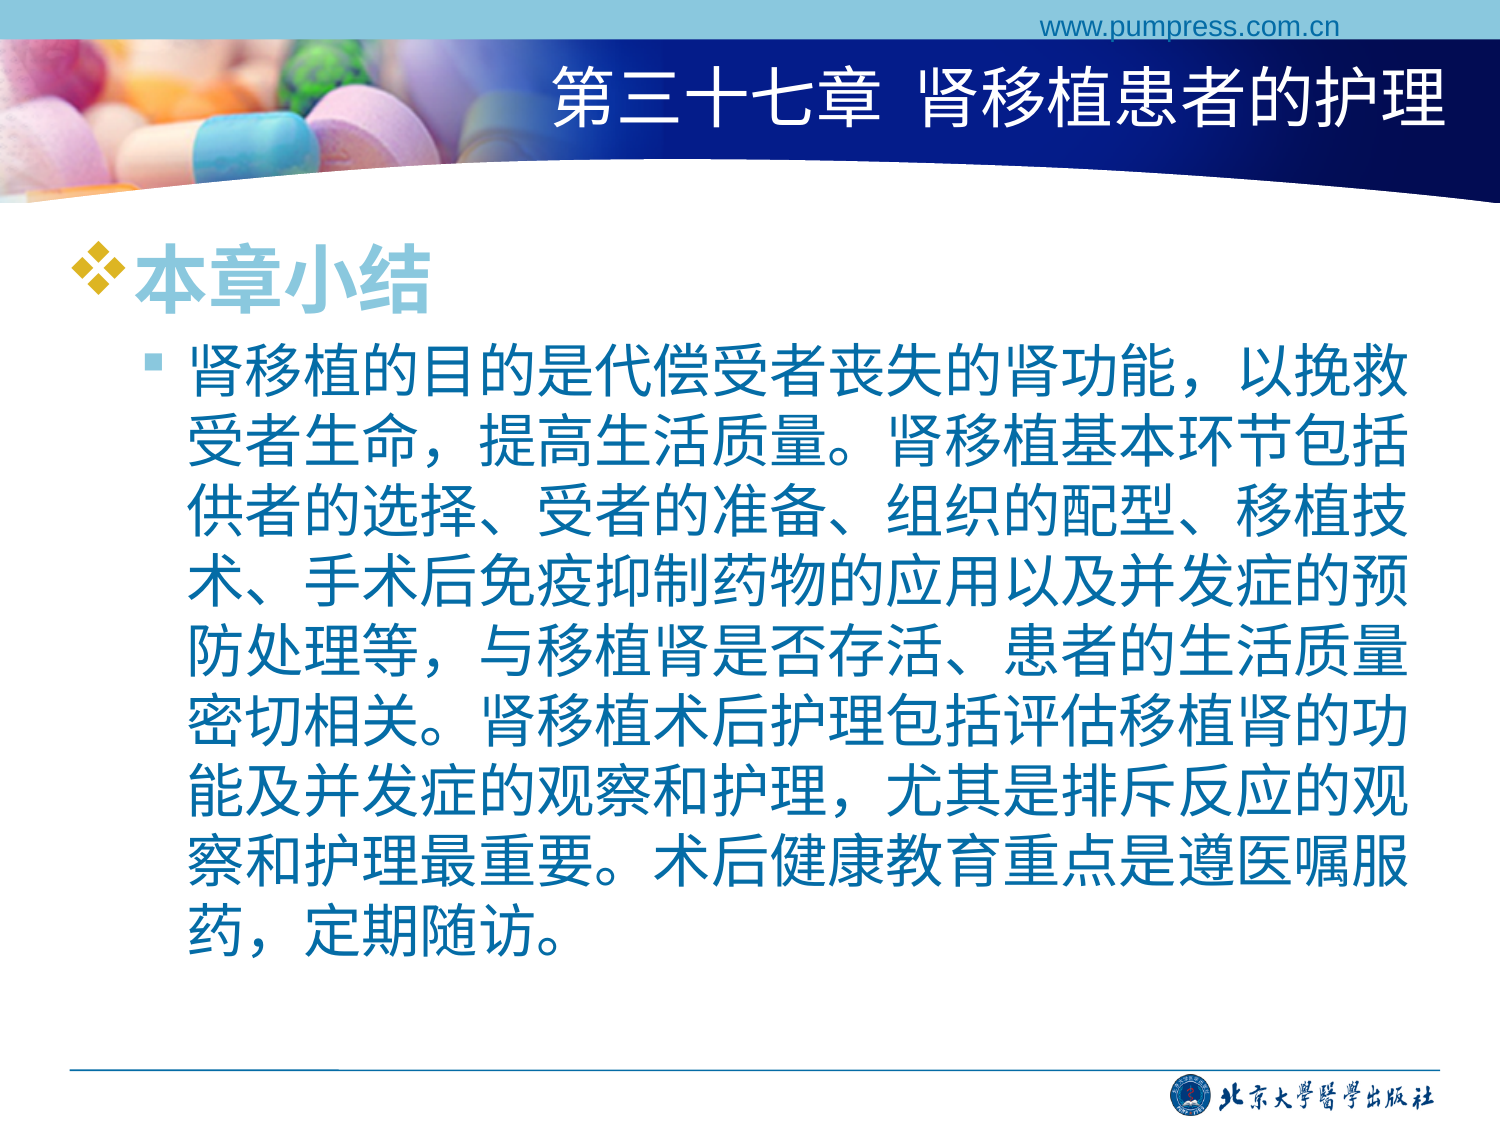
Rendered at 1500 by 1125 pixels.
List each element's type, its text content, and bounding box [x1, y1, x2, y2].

picture [0, 40, 1500, 203]
list 本章小结 肾移植的目的是代偿受者丧失的肾功能，以挽救受者生命，提高生活质量。肾移植基本环节包括供者的选择、受者的准备、组织的配型、移植技术、手术后免疫抑制药物的应用以及并发症的预防处理等，与移植肾是否存活、患者的生活质量密切相关。肾移植术后护理包括评估移植肾的功能及并发症的观察和护理，尤其是排斥反应的观察和护理最重要。术后健康教育重点是遵医嘱服药，定期随访。 [49, 224, 1463, 1026]
title 第三十七章 肾移植患者的护理 [137, 49, 1463, 143]
slide_number www.pumpress.com.cn [1025, 0, 1463, 38]
picture [1170, 1074, 1436, 1118]
